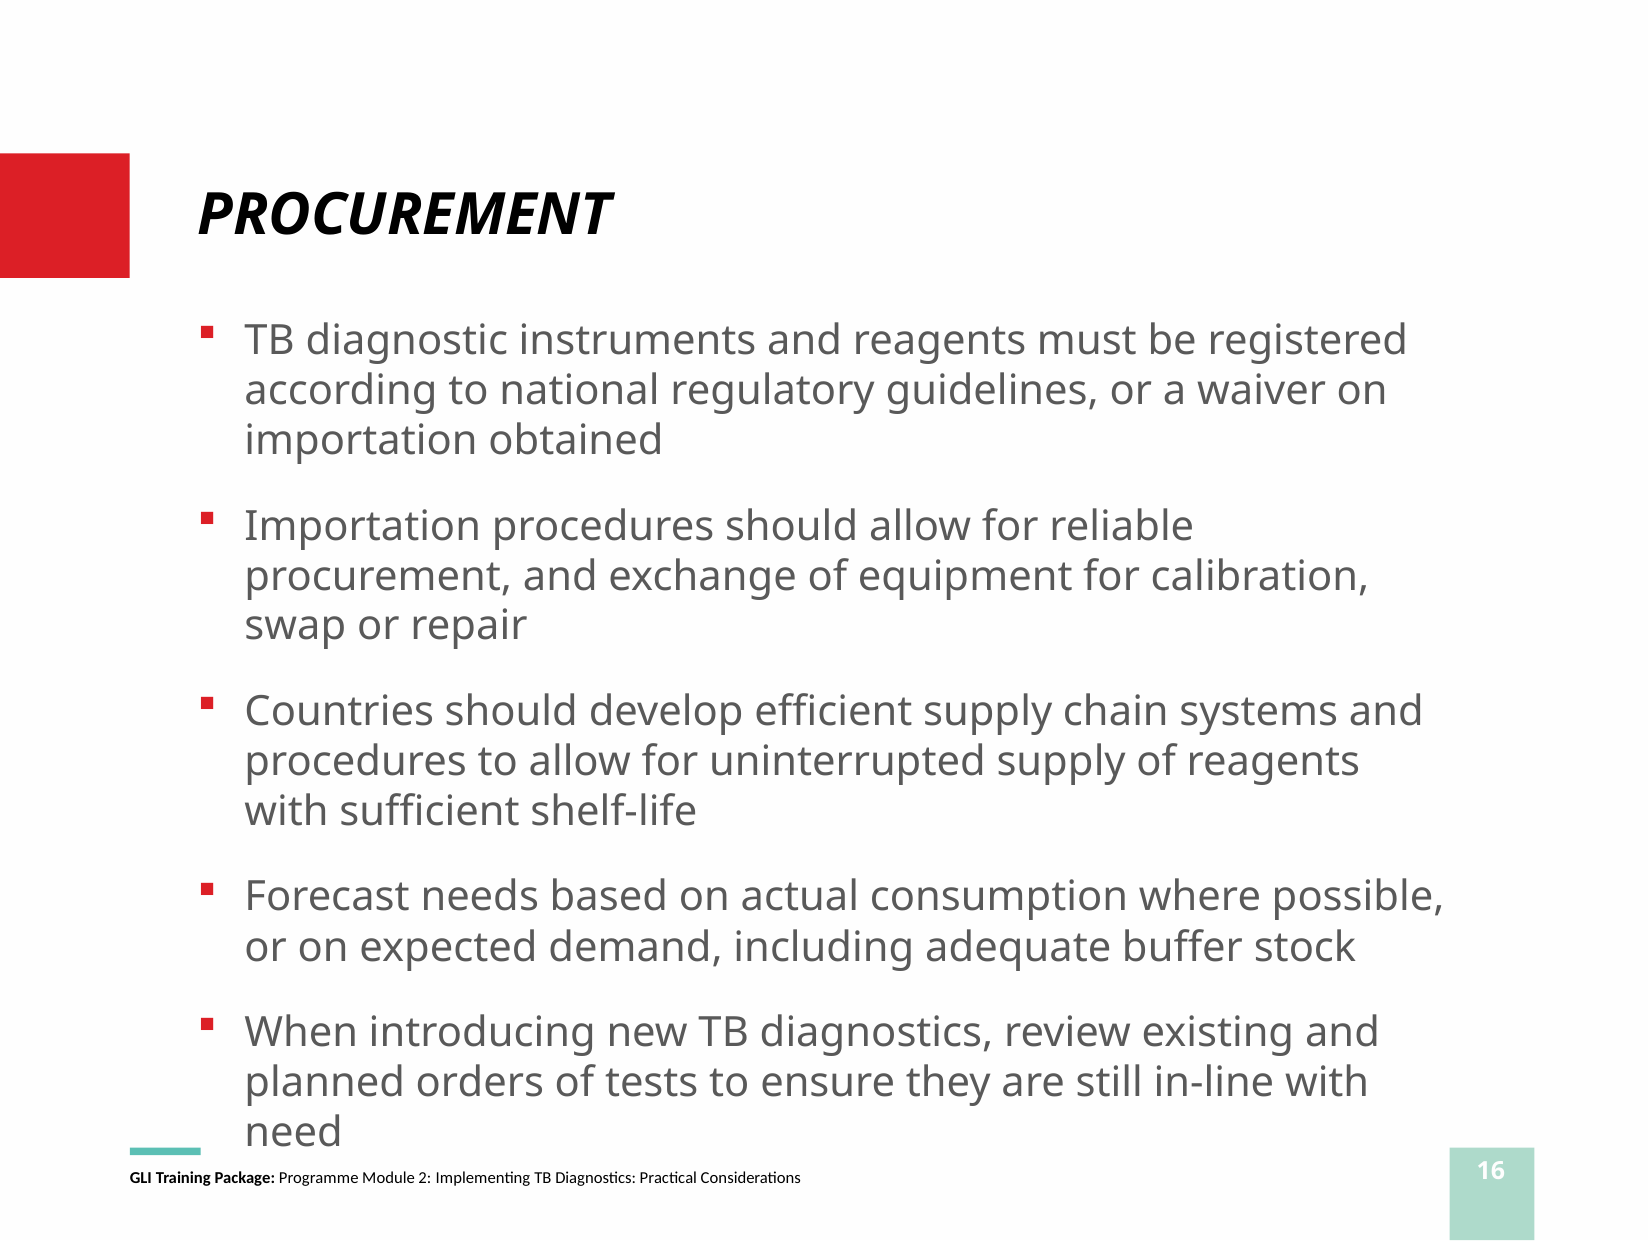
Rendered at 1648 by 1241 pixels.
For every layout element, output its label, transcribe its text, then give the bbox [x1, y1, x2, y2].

list TB diagnostic instruments and reagents must be registered according to national regulatory guidelines, or a waiver on importation obtained Importation procedures should allow for reliable procurement, and exchange of equipment for calibration, swap or repair Countries should develop efficient supply chain systems and procedures to allow for uninterrupted supply of reagents with sufficient shelf-life Forecast needs based on actual consumption where possible, or on expected demand, including adequate buffer stock When introducing new TB diagnostics, review existing and planned orders of tests to ensure they are still in-line with need [197, 312, 1450, 1070]
title PROCUREMENT [197, 153, 1450, 278]
